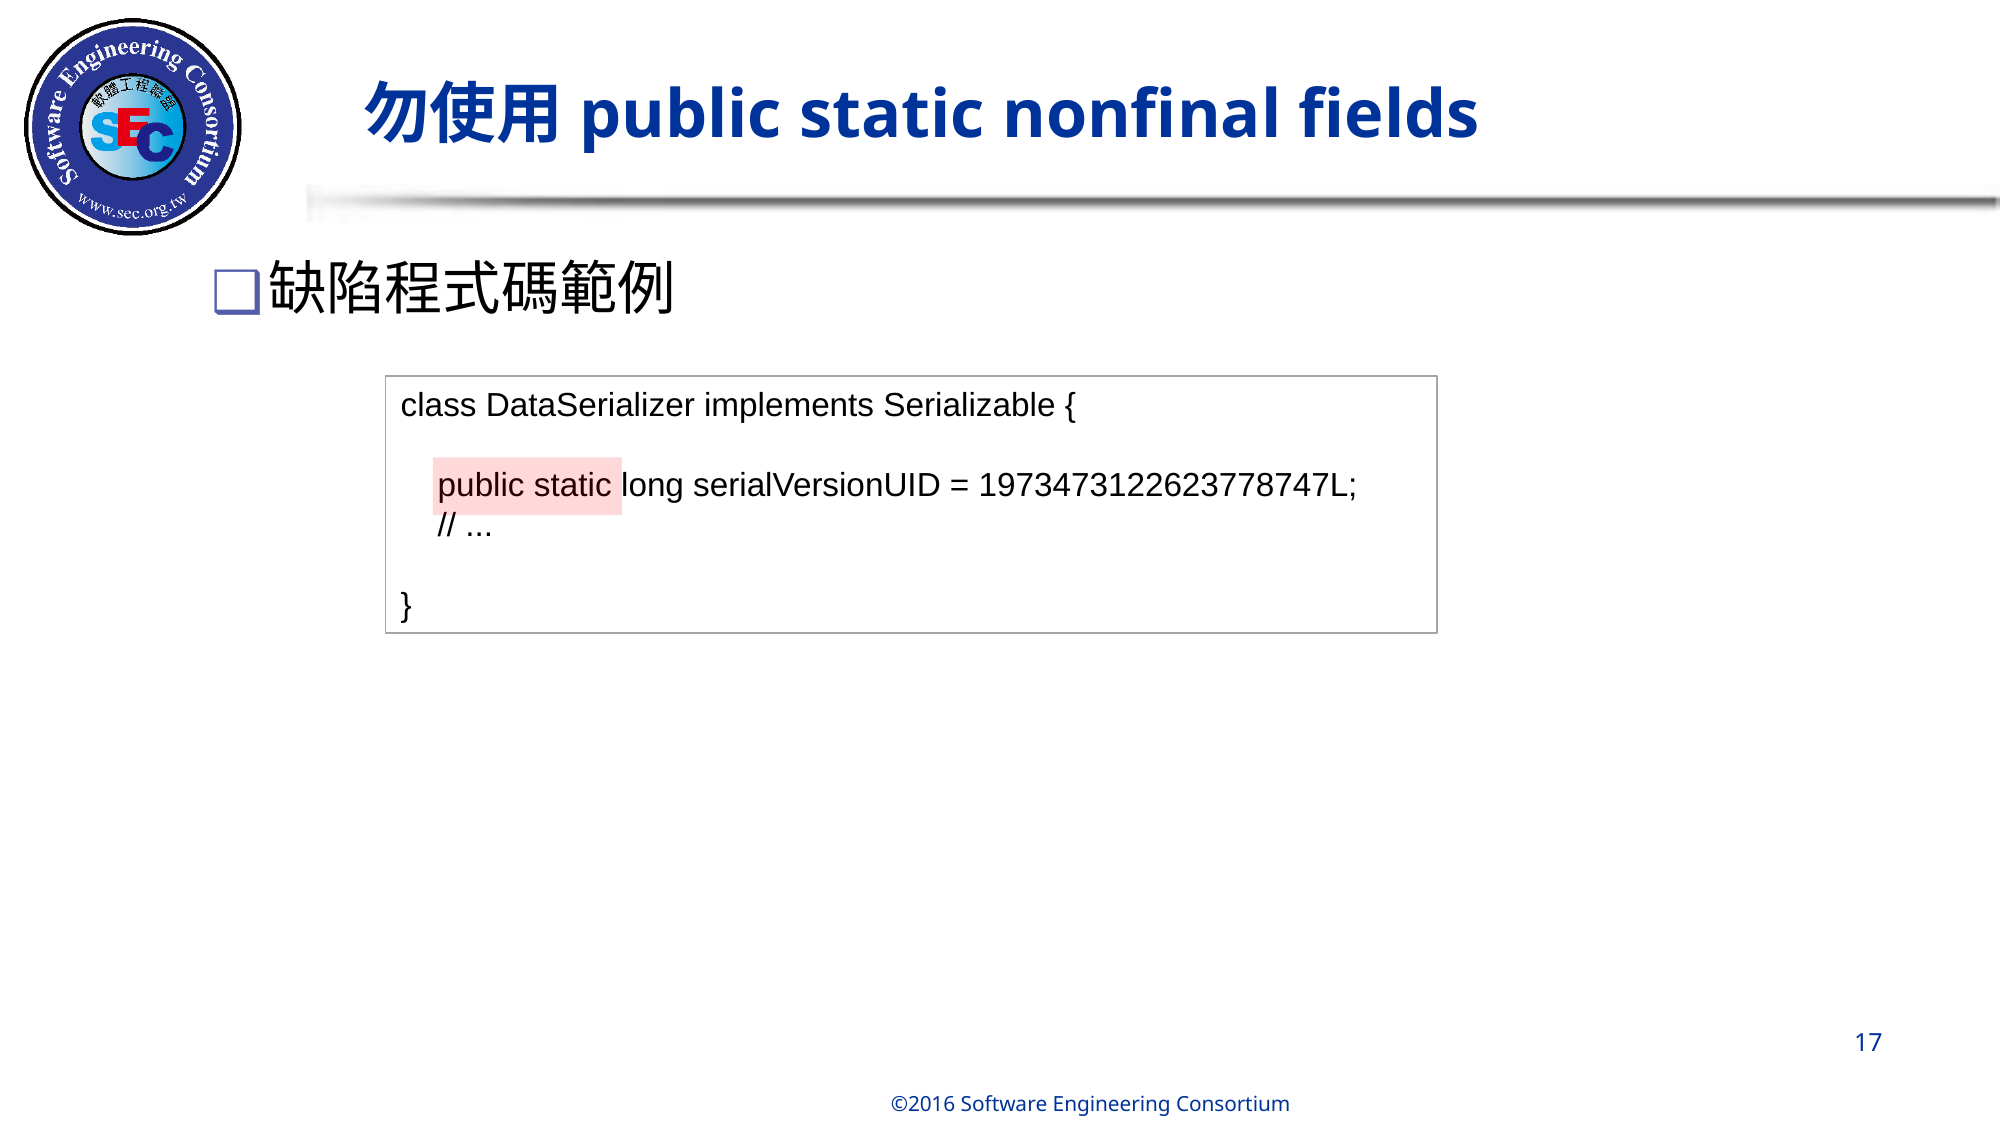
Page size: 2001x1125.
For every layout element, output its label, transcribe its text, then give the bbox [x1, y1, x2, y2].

slide_number ‹#› [1481, 1019, 1898, 1094]
picture [306, 184, 2000, 223]
list 缺陷程式碼範例 [196, 243, 1898, 1000]
text_box [432, 457, 622, 516]
title 勿使用public static nonfinal fields [348, 42, 2000, 179]
picture [0, 0, 265, 259]
text_box class DataSerializer implements Serializable { public static long serialVersionUID = 1973473122623778747L; // ... } [385, 375, 1437, 634]
